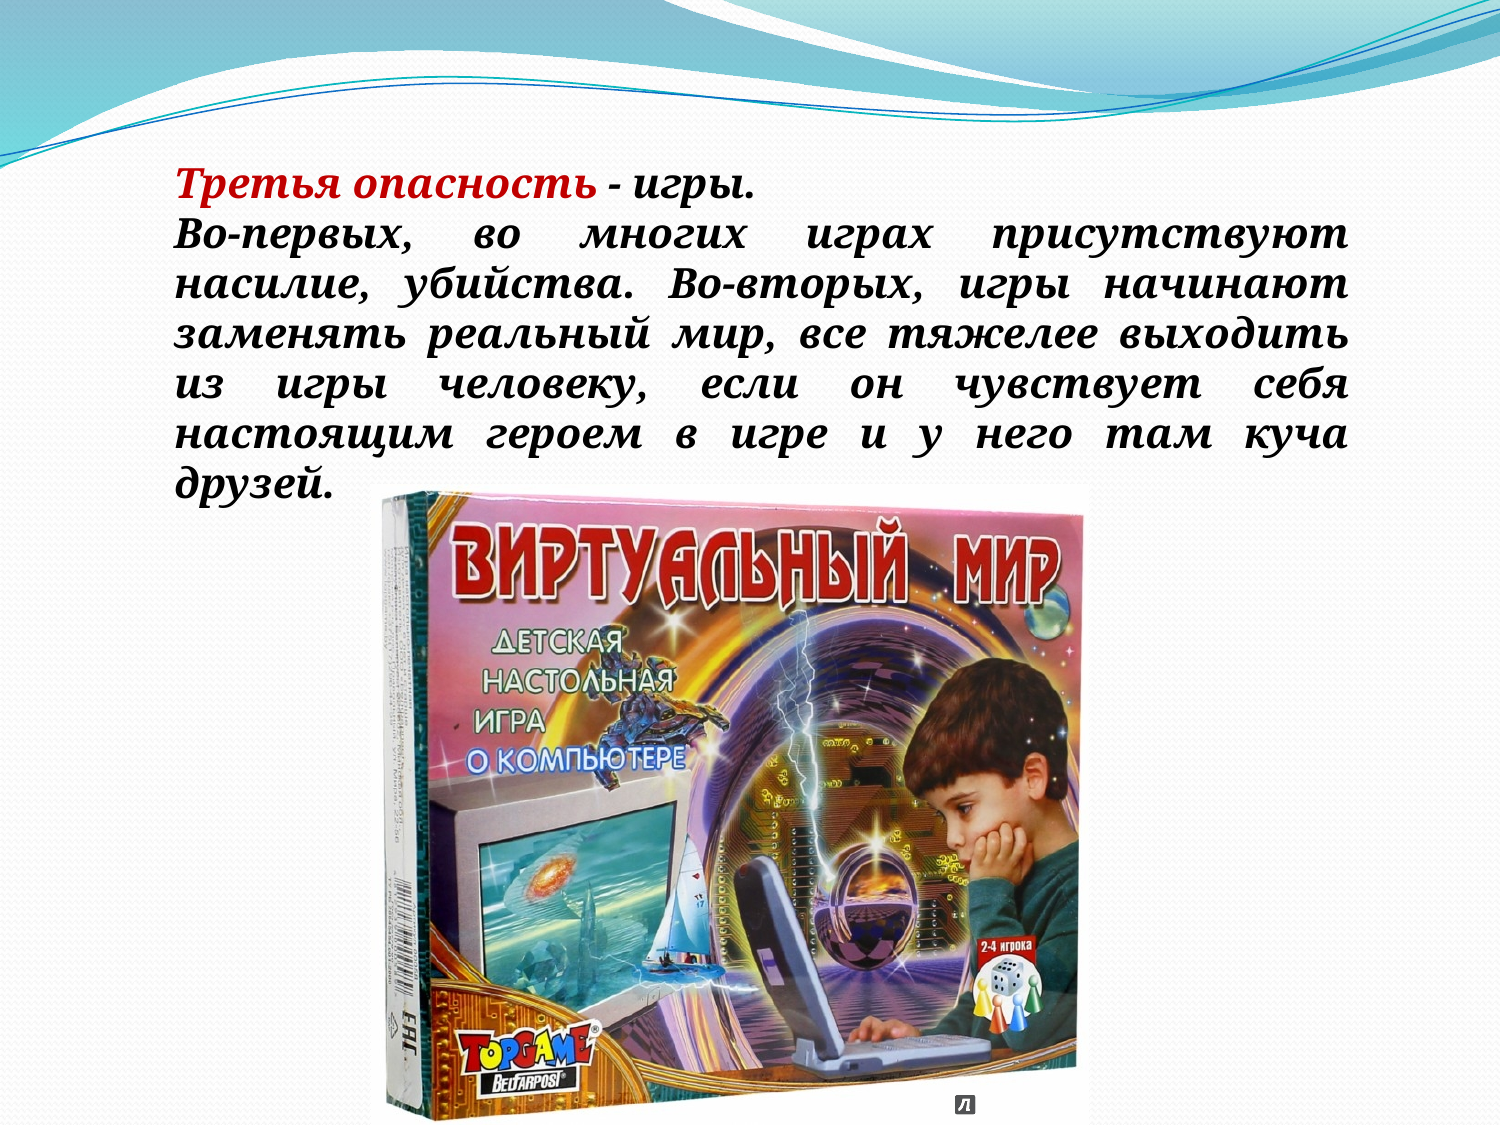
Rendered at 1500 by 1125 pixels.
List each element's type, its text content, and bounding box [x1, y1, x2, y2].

picture [371, 484, 1090, 1125]
text_box Третья опасность - игры. Во-первых, во многих играх присутствуют насилие, убийства. Во-вторых, игры начинают заменять реальный мир, все тяжелее выходить из игры человеку, если он чувствует себя настоящим героем в игре и у него там куча друзей. [159, 149, 1365, 514]
